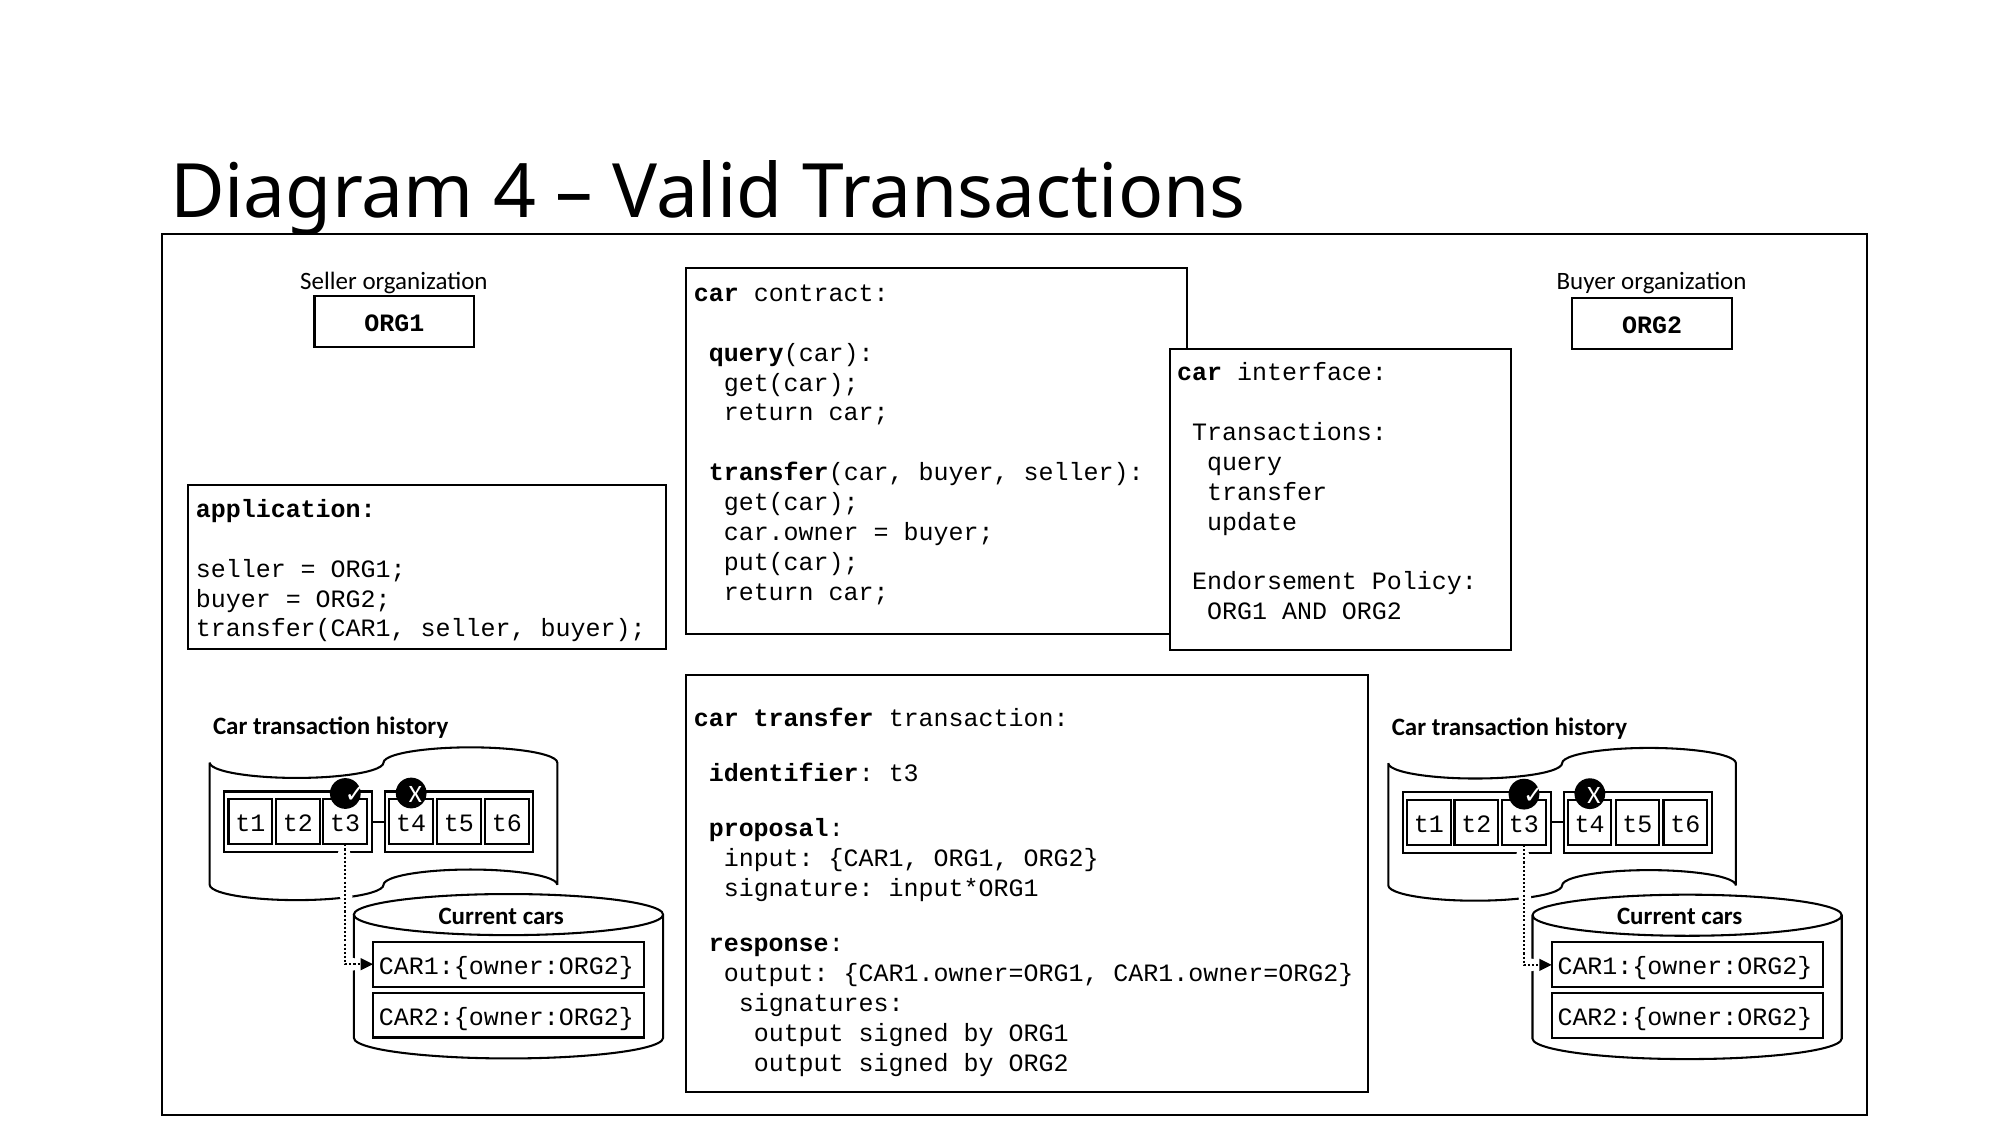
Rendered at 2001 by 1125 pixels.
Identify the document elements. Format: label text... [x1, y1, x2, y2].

text_box application: seller = ORG1; buyer = ORG2; transfer(CAR1, seller, buyer); [188, 484, 666, 650]
text_box car transfer transaction: identifier: t3 proposal: input: {CAR1, ORG1, ORG2} signature: input*ORG1 response: output: {CAR1.owner=ORG1, CAR1.owner=ORG2} signatures: output signed by ORG1 output signed by ORG2 [686, 675, 1369, 1093]
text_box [1382, 702, 1843, 1060]
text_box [291, 256, 498, 348]
text_box car contract: query(car): get(car); return car; transfer(car, buyer, seller): get(car); car.owner = buyer; put(car); return car; [686, 267, 1187, 634]
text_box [1547, 256, 1757, 349]
text_box Diagram 4 – Valid Transactions [162, 84, 1888, 303]
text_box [204, 701, 664, 1059]
text_box car interface: Transactions: query transfer update Endorsement Policy: ORG1 AND ORG2 [1169, 349, 1512, 651]
text_box [162, 233, 1867, 1116]
